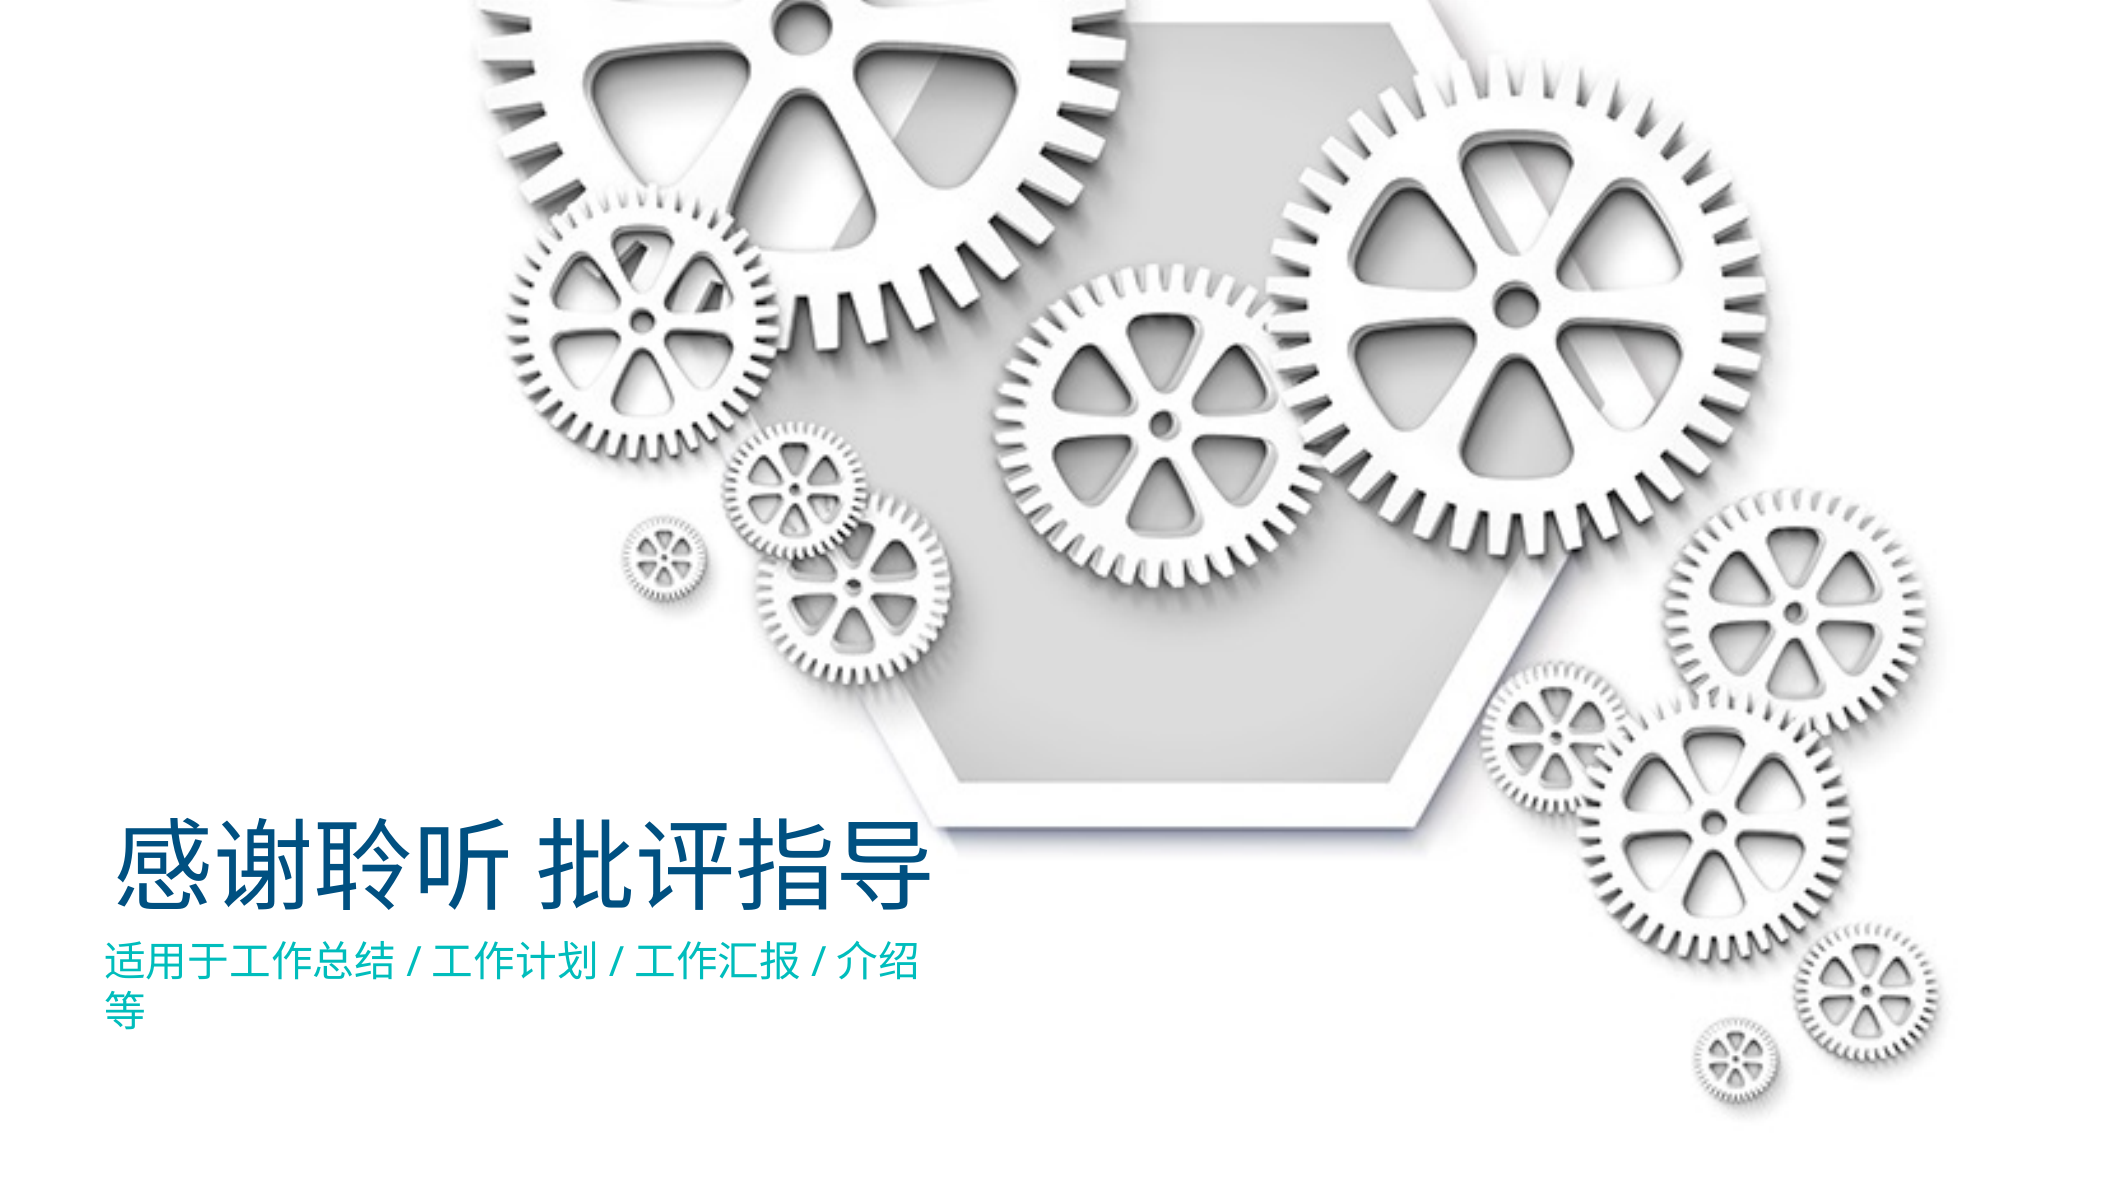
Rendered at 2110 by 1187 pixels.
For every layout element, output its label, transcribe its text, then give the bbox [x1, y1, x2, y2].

text_box [0, 0, 2110, 1187]
text_box 适用于工作总结/工作计划/工作汇报/介绍等 [92, 929, 957, 1041]
text_box 感谢聆听 批评指导 [102, 797, 948, 929]
